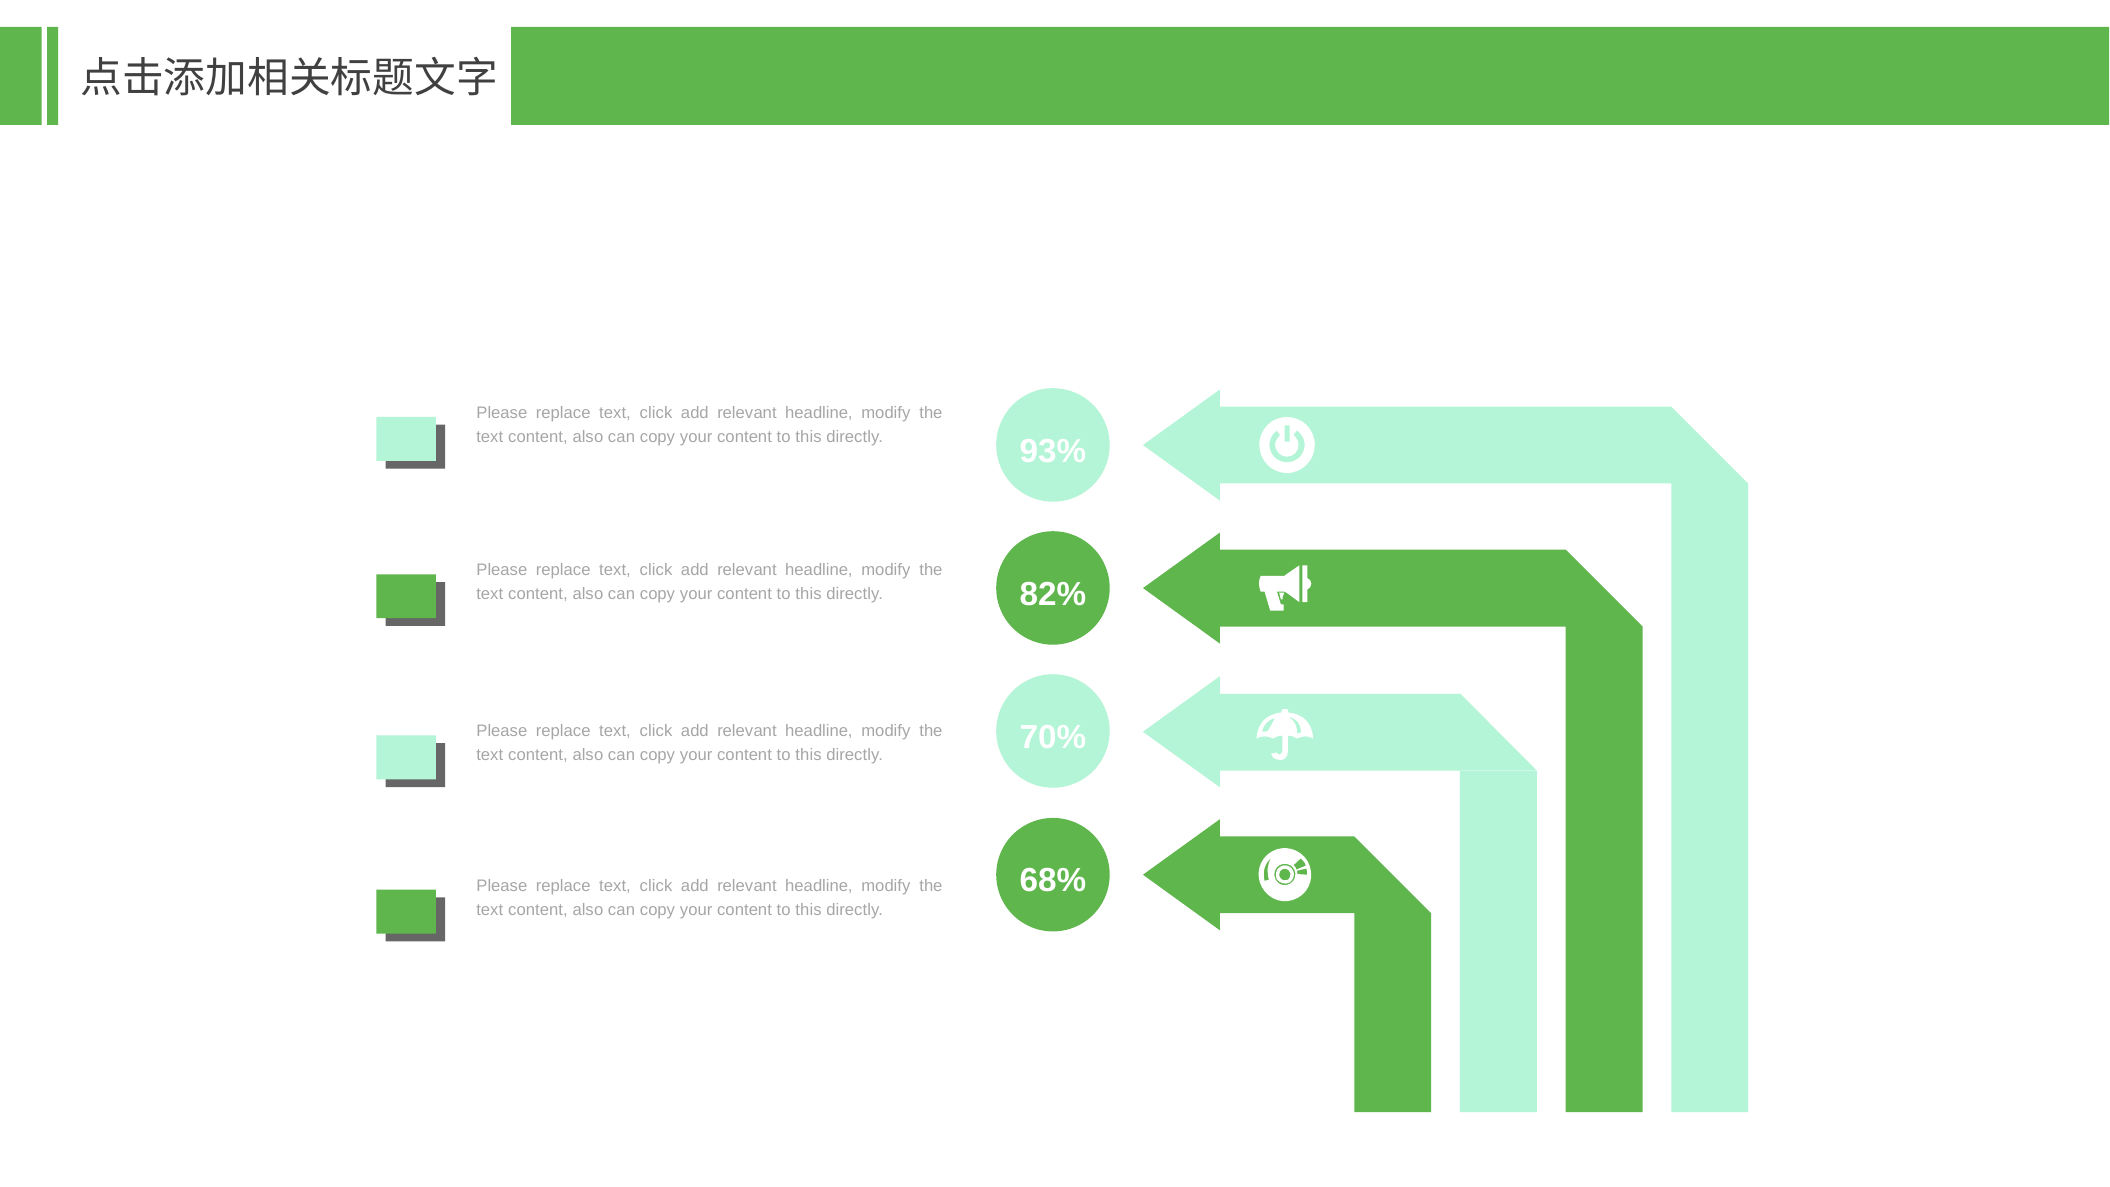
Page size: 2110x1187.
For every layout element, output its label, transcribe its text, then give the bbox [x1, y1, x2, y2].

text_box 点击添加相关标题文字 [65, 43, 513, 108]
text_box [996, 817, 1110, 932]
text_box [996, 388, 1110, 502]
text_box Please replace text, click add relevant headline, modify the text content, also can copy your content to this directly. [461, 390, 959, 453]
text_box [1142, 819, 1432, 1112]
text_box Please replace text, click add relevant headline, modify the text content, also can copy your content to this directly. [461, 547, 959, 611]
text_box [1142, 389, 1749, 1112]
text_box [996, 674, 1110, 788]
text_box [376, 574, 446, 626]
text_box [996, 531, 1110, 645]
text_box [376, 889, 446, 942]
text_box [376, 735, 446, 788]
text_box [376, 416, 446, 469]
text_box Please replace text, click add relevant headline, modify the text content, also can copy your content to this directly. [461, 863, 959, 926]
text_box Please replace text, click add relevant headline, modify the text content, also can copy your content to this directly. [461, 708, 959, 772]
